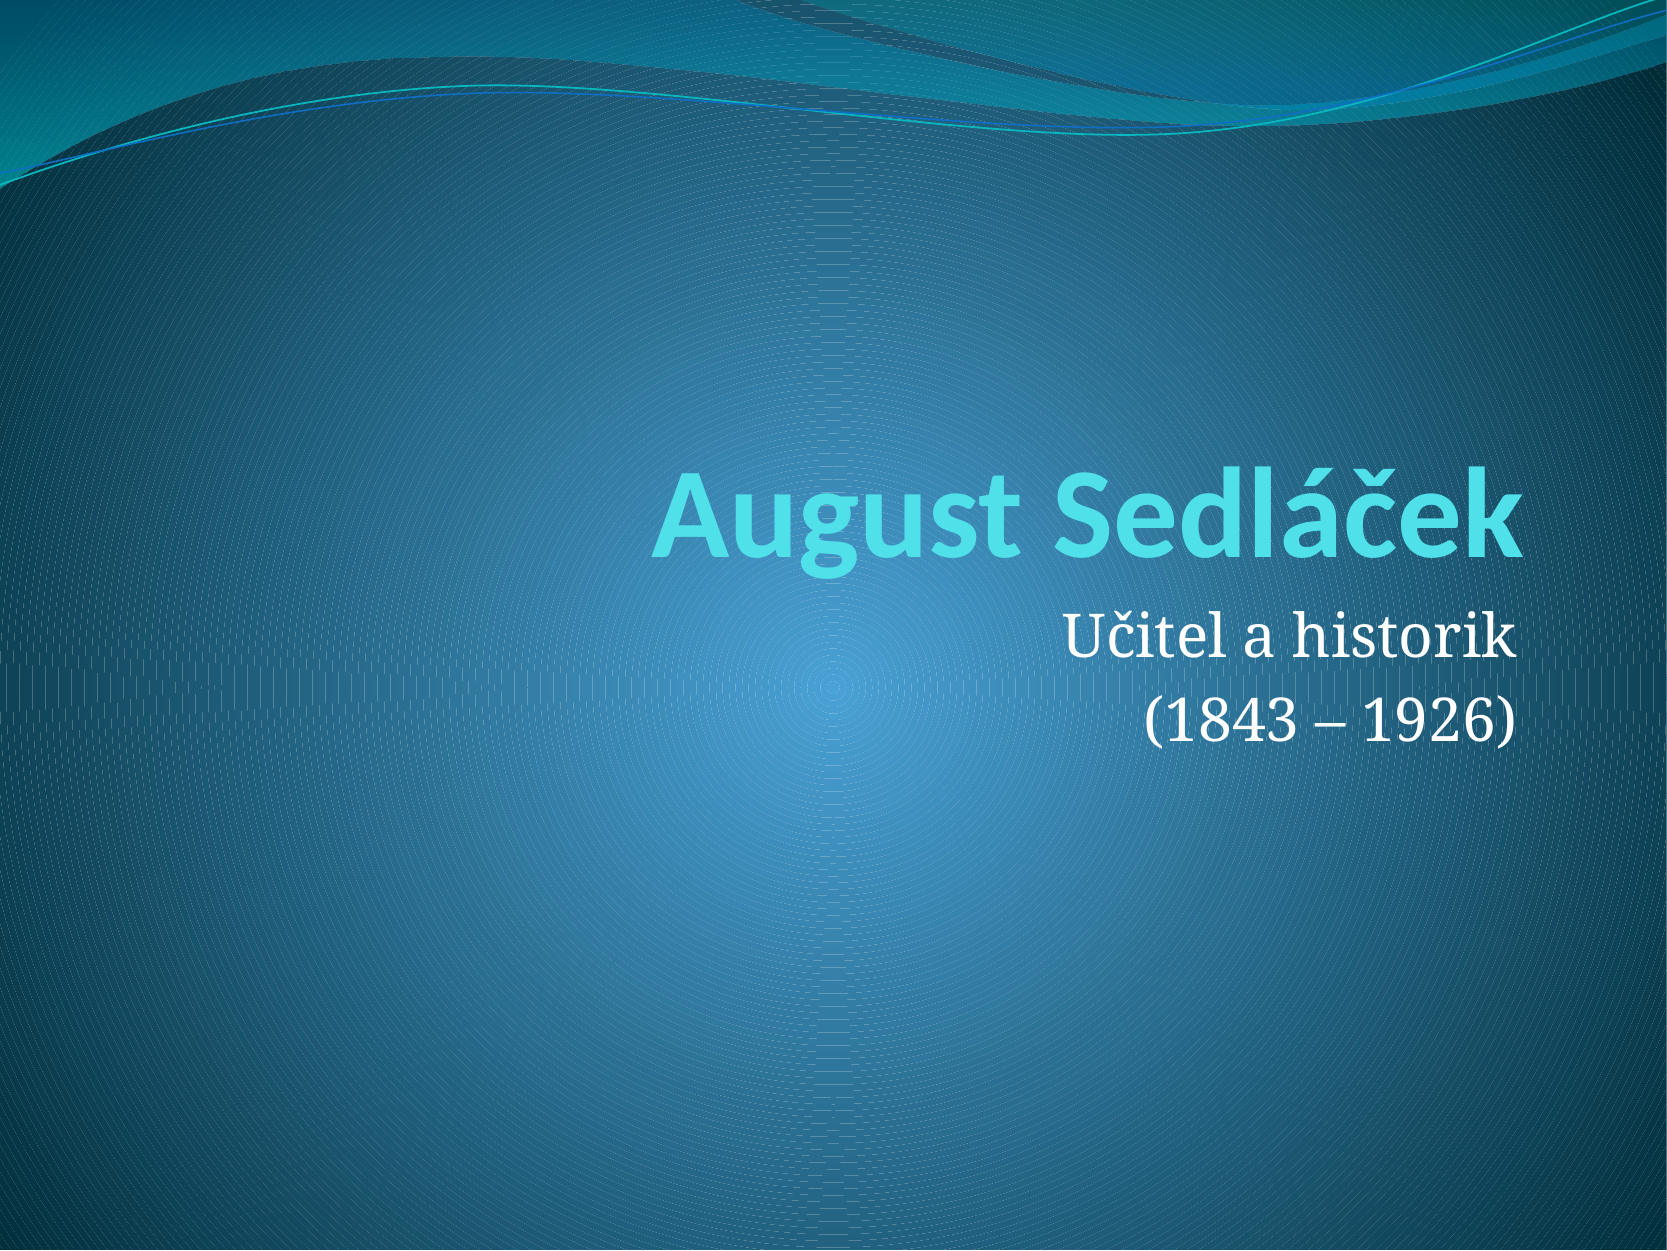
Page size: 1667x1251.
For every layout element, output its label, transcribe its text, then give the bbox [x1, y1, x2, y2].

title August Sedláček [97, 249, 1529, 584]
subtitle Učitel a historik (1843 – 1926) [97, 588, 1529, 908]
